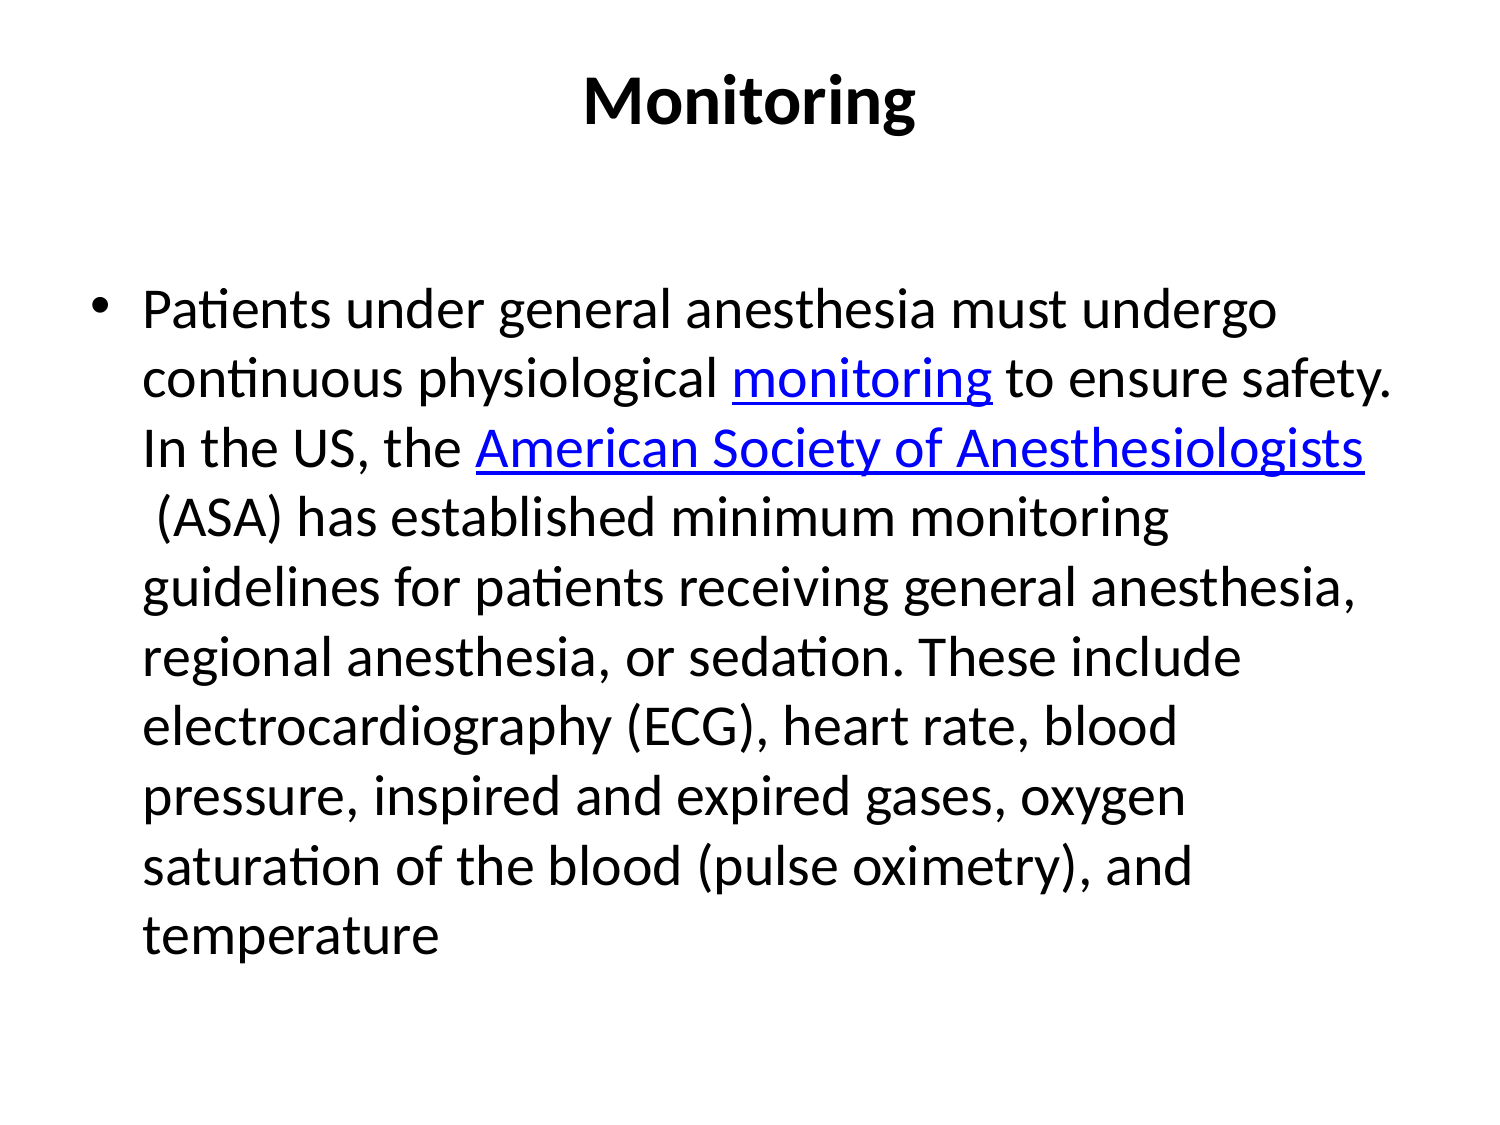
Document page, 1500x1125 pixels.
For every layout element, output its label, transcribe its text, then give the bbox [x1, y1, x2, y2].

list Patients under general anesthesia must undergo continuous physiological monitoring to ensure safety. In the US, the American Society of Anesthesiologists (ASA) has established minimum monitoring guidelines for patients receiving general anesthesia, regional anesthesia, or sedation. These include electrocardiography (ECG), heart rate, blood pressure, inspired and expired gases, oxygen saturation of the blood (pulse oximetry), and temperature [75, 262, 1425, 1005]
title Monitoring [75, 45, 1425, 233]
